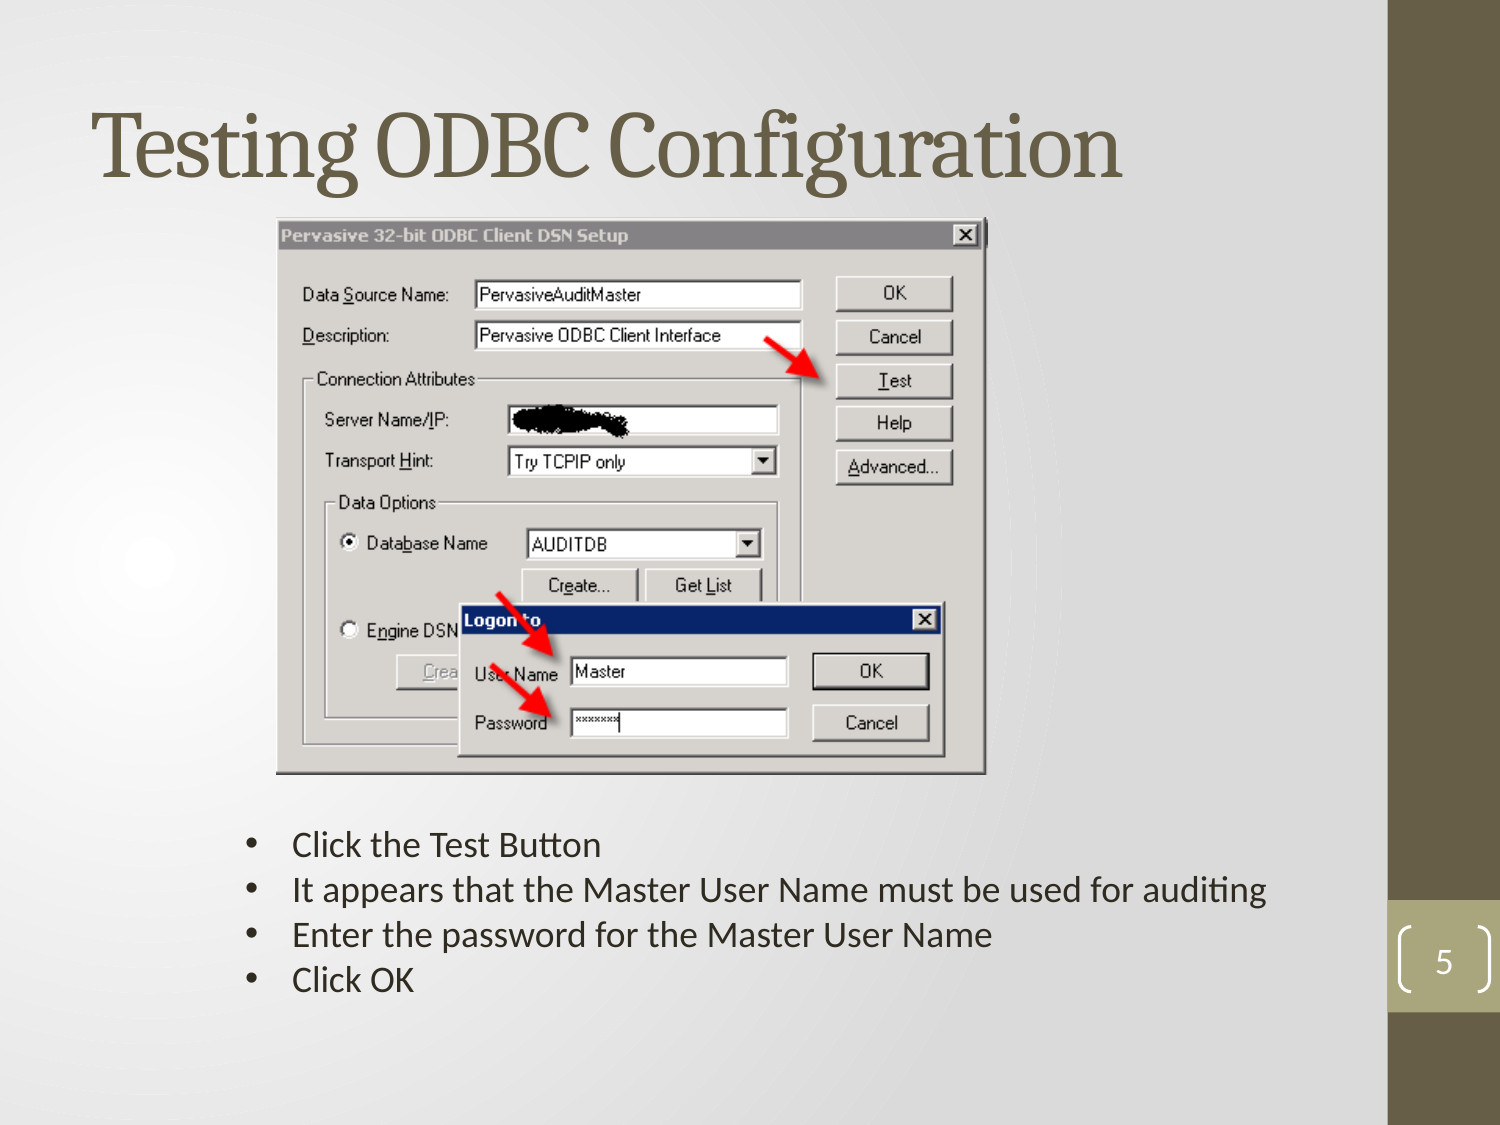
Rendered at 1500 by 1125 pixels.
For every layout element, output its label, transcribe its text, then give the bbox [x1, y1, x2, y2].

picture [276, 216, 988, 776]
title Testing ODBC Configuration [75, 45, 1325, 233]
text_box Click the Test Button It appears that the Master User Name must be used for auditing Enter the password for the Master User Name Click OK [230, 812, 1284, 1008]
slide_number 5 [1397, 925, 1492, 994]
